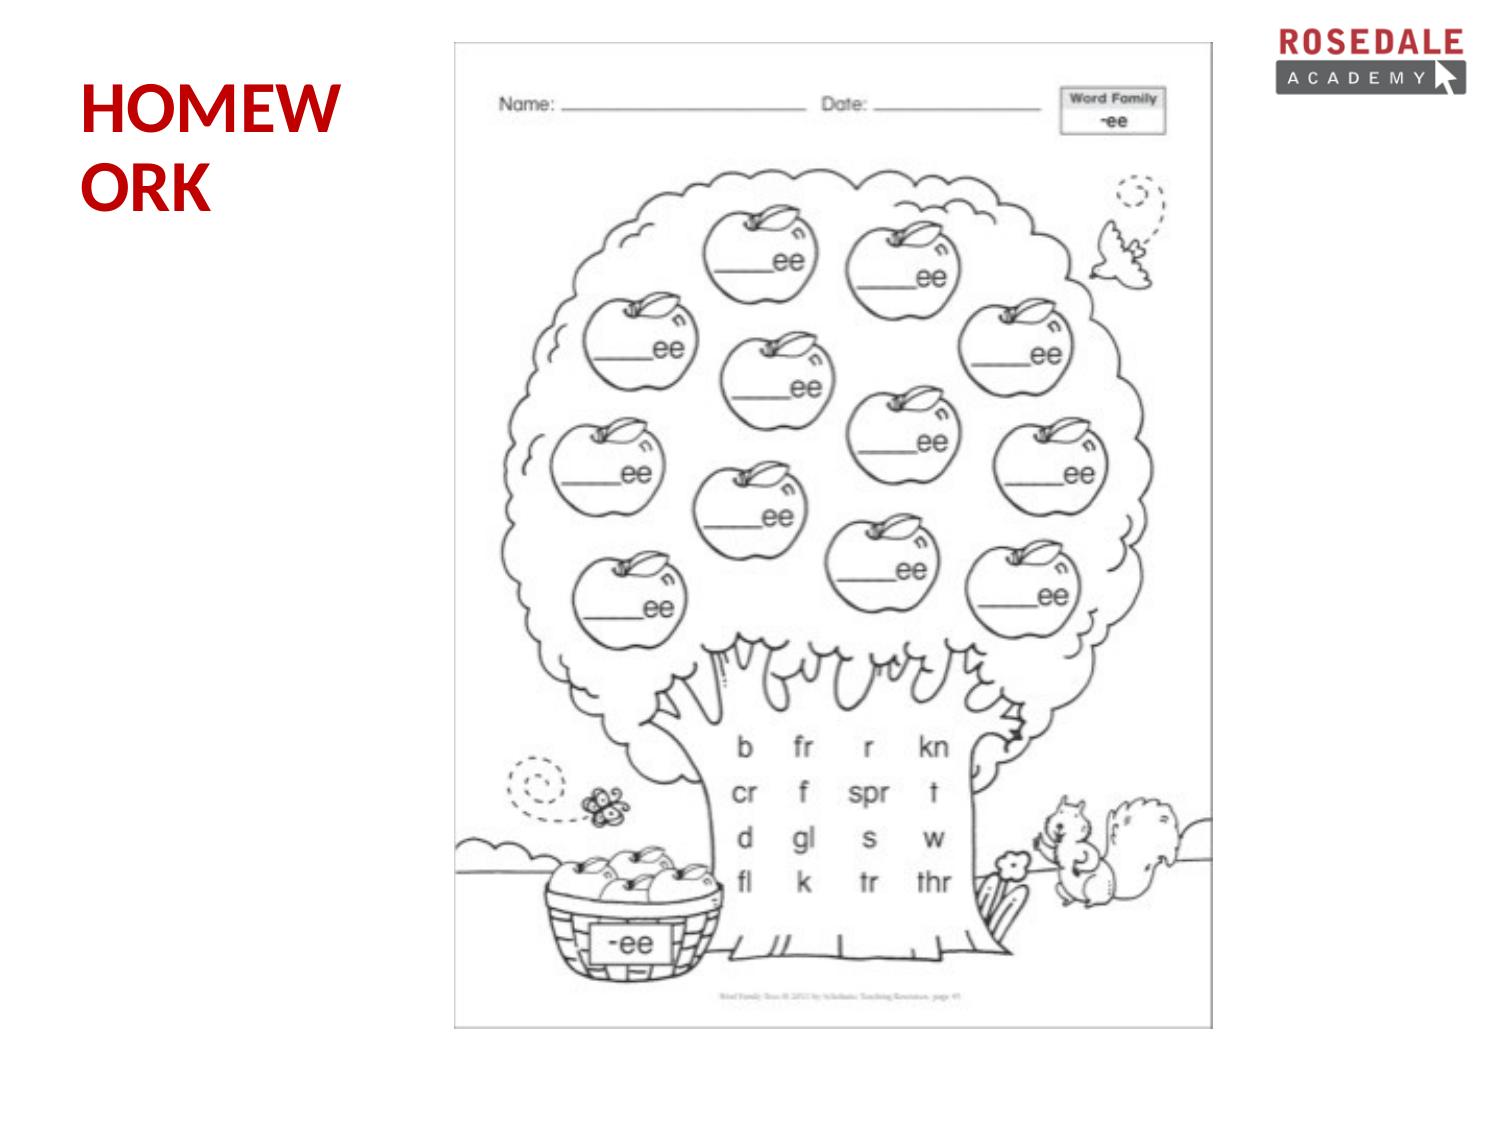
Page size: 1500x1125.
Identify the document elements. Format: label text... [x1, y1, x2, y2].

picture [1269, 22, 1472, 100]
title HOMEWORK [64, 61, 361, 237]
picture [454, 42, 1213, 1029]
